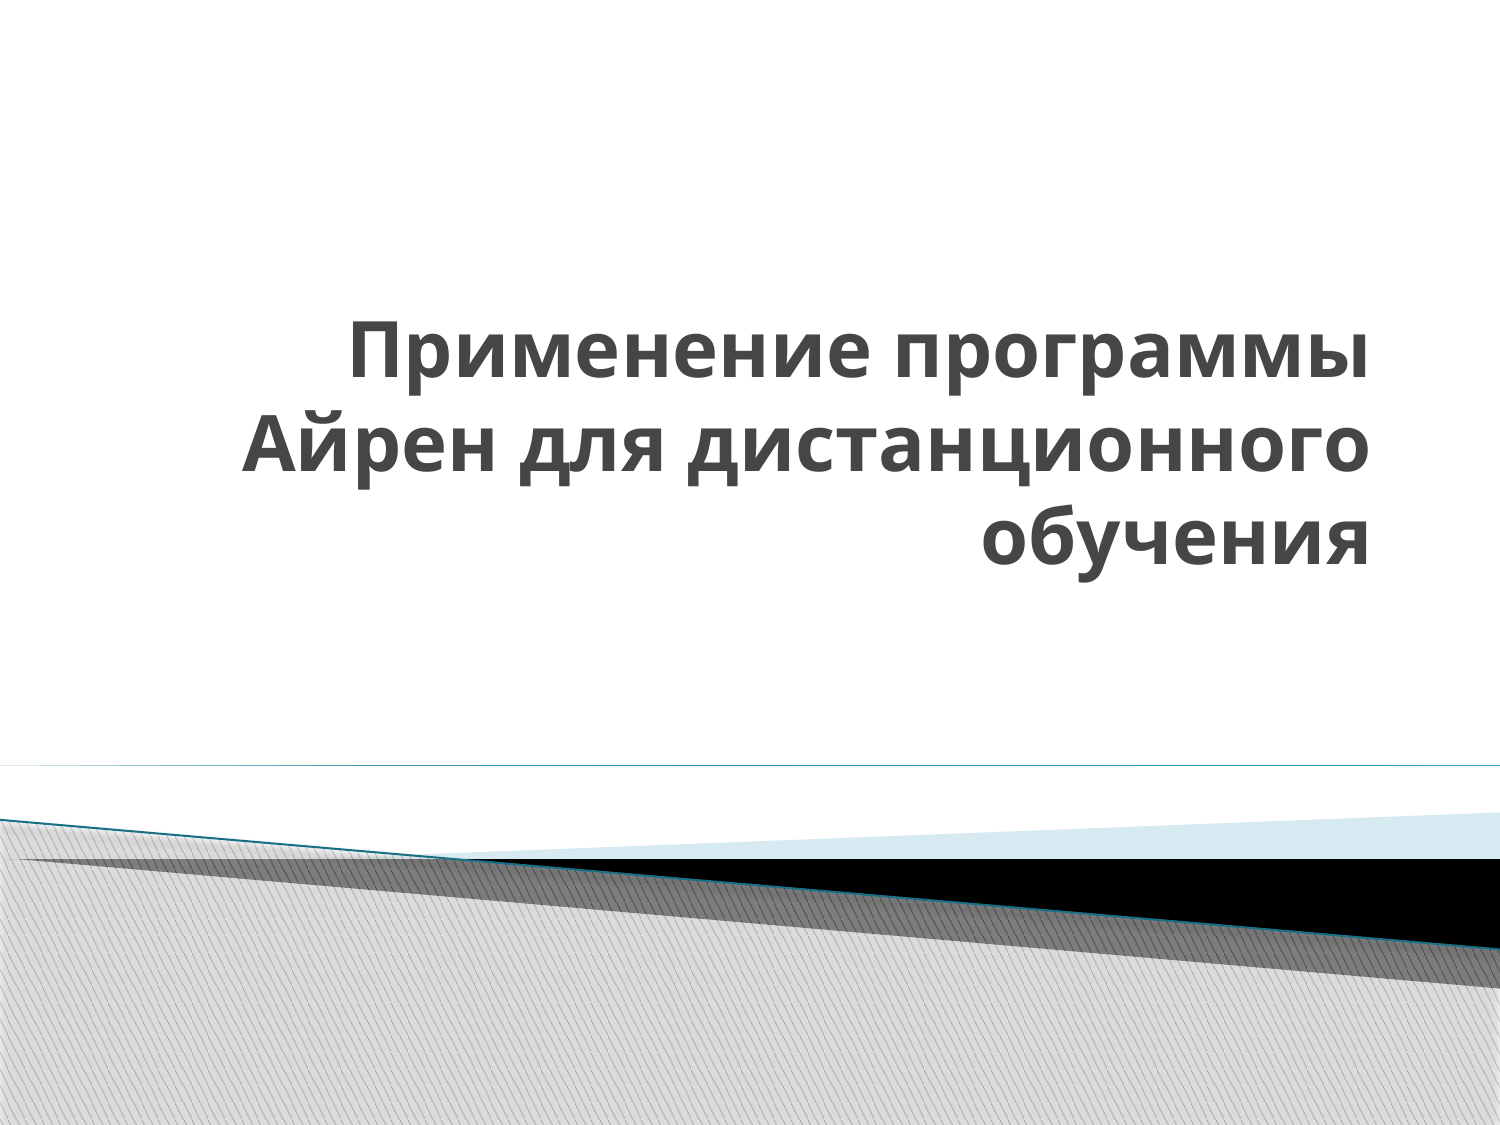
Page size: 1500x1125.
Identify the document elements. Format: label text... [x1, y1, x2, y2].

picture [5, 859, 1500, 989]
title Применение программы Айрен для дистанционного обучения [112, 287, 1388, 588]
